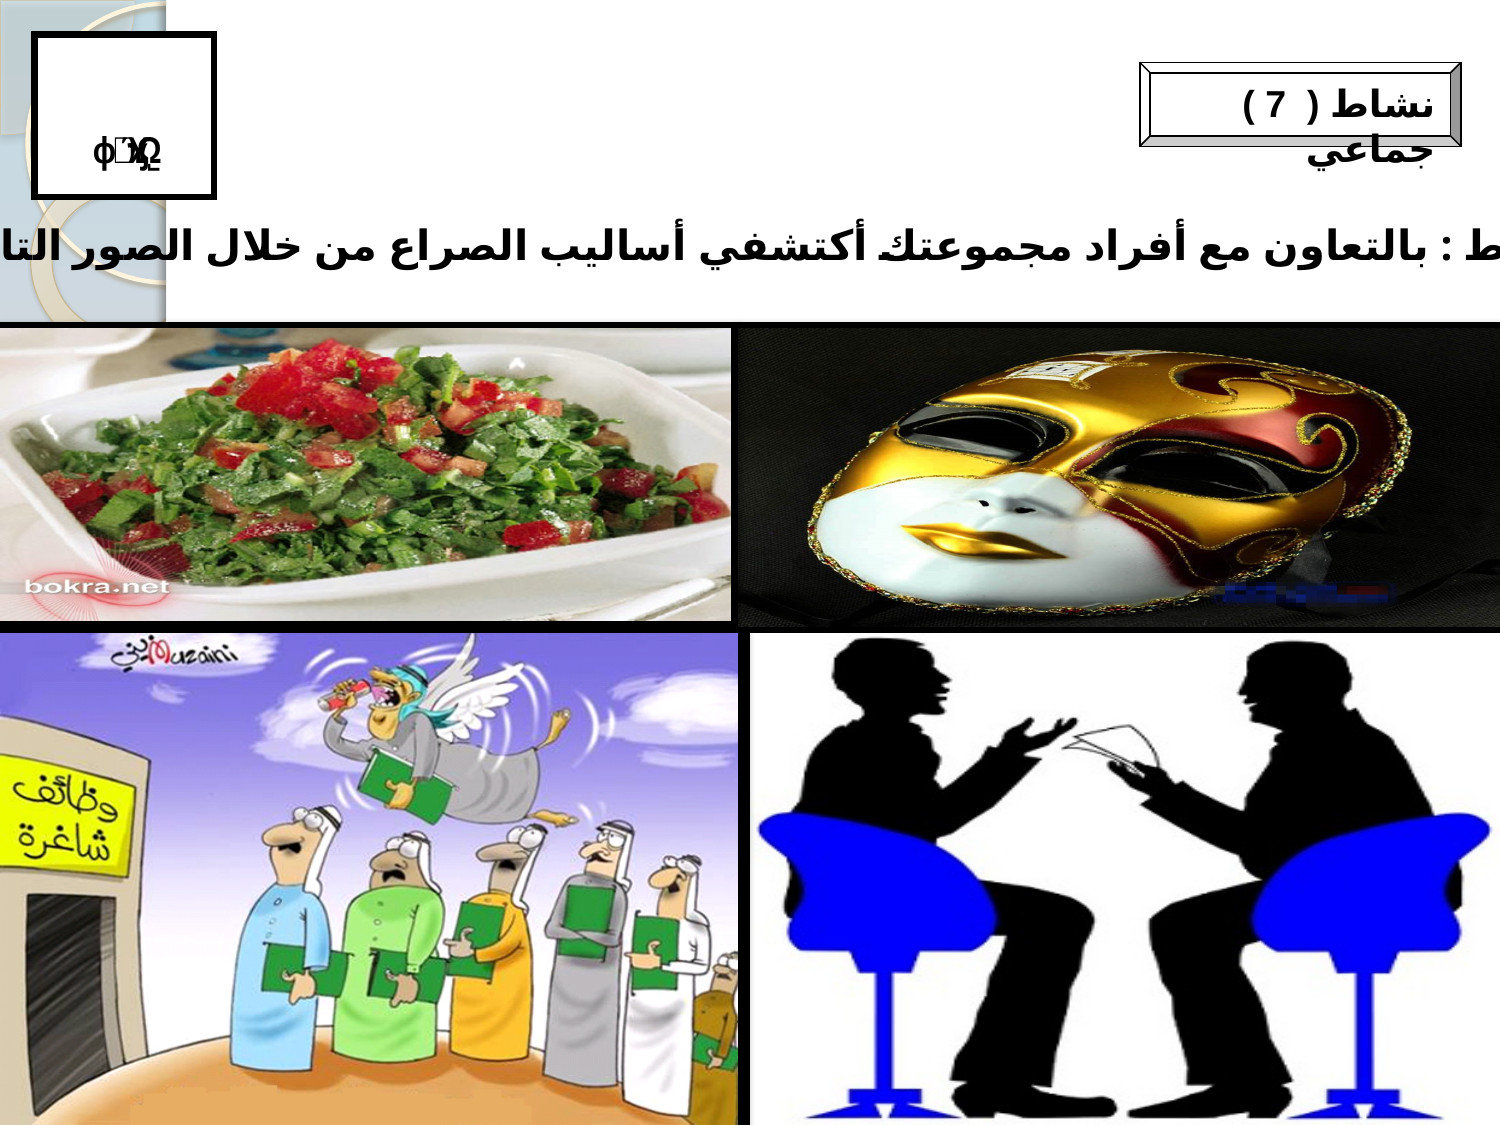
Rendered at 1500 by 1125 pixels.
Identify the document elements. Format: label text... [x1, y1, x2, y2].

text_box للأذكياء فقط : بالتعاون مع أفراد مجموعتك أكتشفي أساليب الصراع من خلال الصور التالية : [0, 210, 1500, 276]
picture [37, 37, 212, 194]
text_box نشاط ( 7 ) جماعي [1139, 62, 1461, 147]
picture [0, 327, 1500, 1125]
picture [0, 327, 732, 622]
